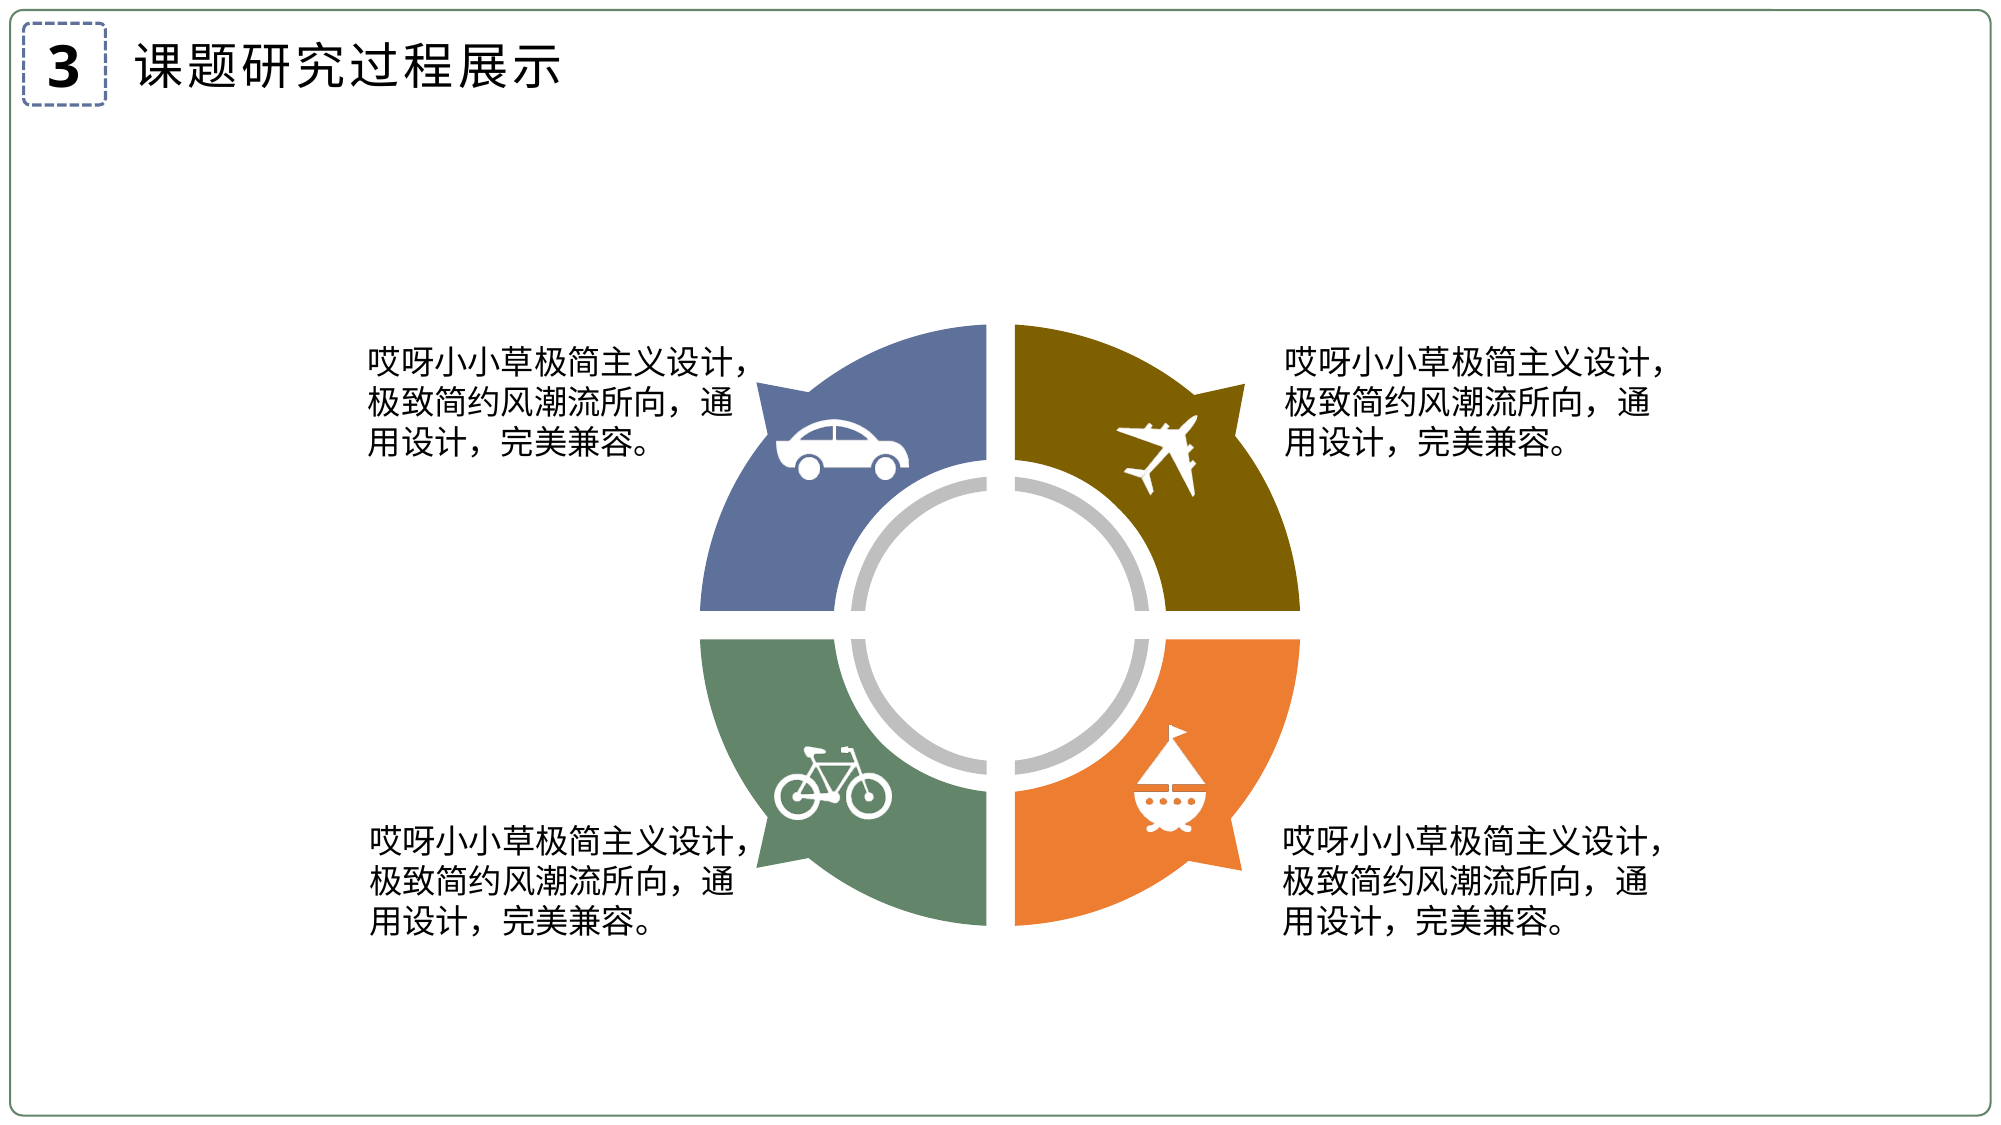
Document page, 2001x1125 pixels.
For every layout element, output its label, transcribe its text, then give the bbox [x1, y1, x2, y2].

text_box [9, 8, 1992, 1117]
text_box [1014, 324, 1301, 611]
text_box 课题研究过程展示 [106, 22, 590, 107]
picture [774, 746, 892, 820]
text_box 哎呀小小草极简主义设计，极致简约风潮流所向，通用设计，完美兼容。 [354, 813, 751, 929]
text_box 哎呀小小草极简主义设计，极致简约风潮流所向，通用设计，完美兼容。 [1268, 813, 1664, 929]
text_box [851, 639, 987, 775]
text_box [851, 476, 987, 611]
text_box [1013, 638, 1302, 927]
text_box [1014, 476, 1149, 611]
text_box 3 [22, 22, 107, 107]
picture [1134, 725, 1206, 832]
text_box [699, 639, 987, 926]
picture [775, 419, 909, 480]
picture [1116, 415, 1198, 497]
text_box 哎呀小小草极简主义设计，极致简约风潮流所向，通用设计，完美兼容。 [353, 333, 749, 449]
text_box 哎呀小小草极简主义设计，极致简约风潮流所向，通用设计，完美兼容。 [1270, 333, 1666, 449]
text_box [699, 324, 987, 611]
text_box [1014, 639, 1149, 775]
